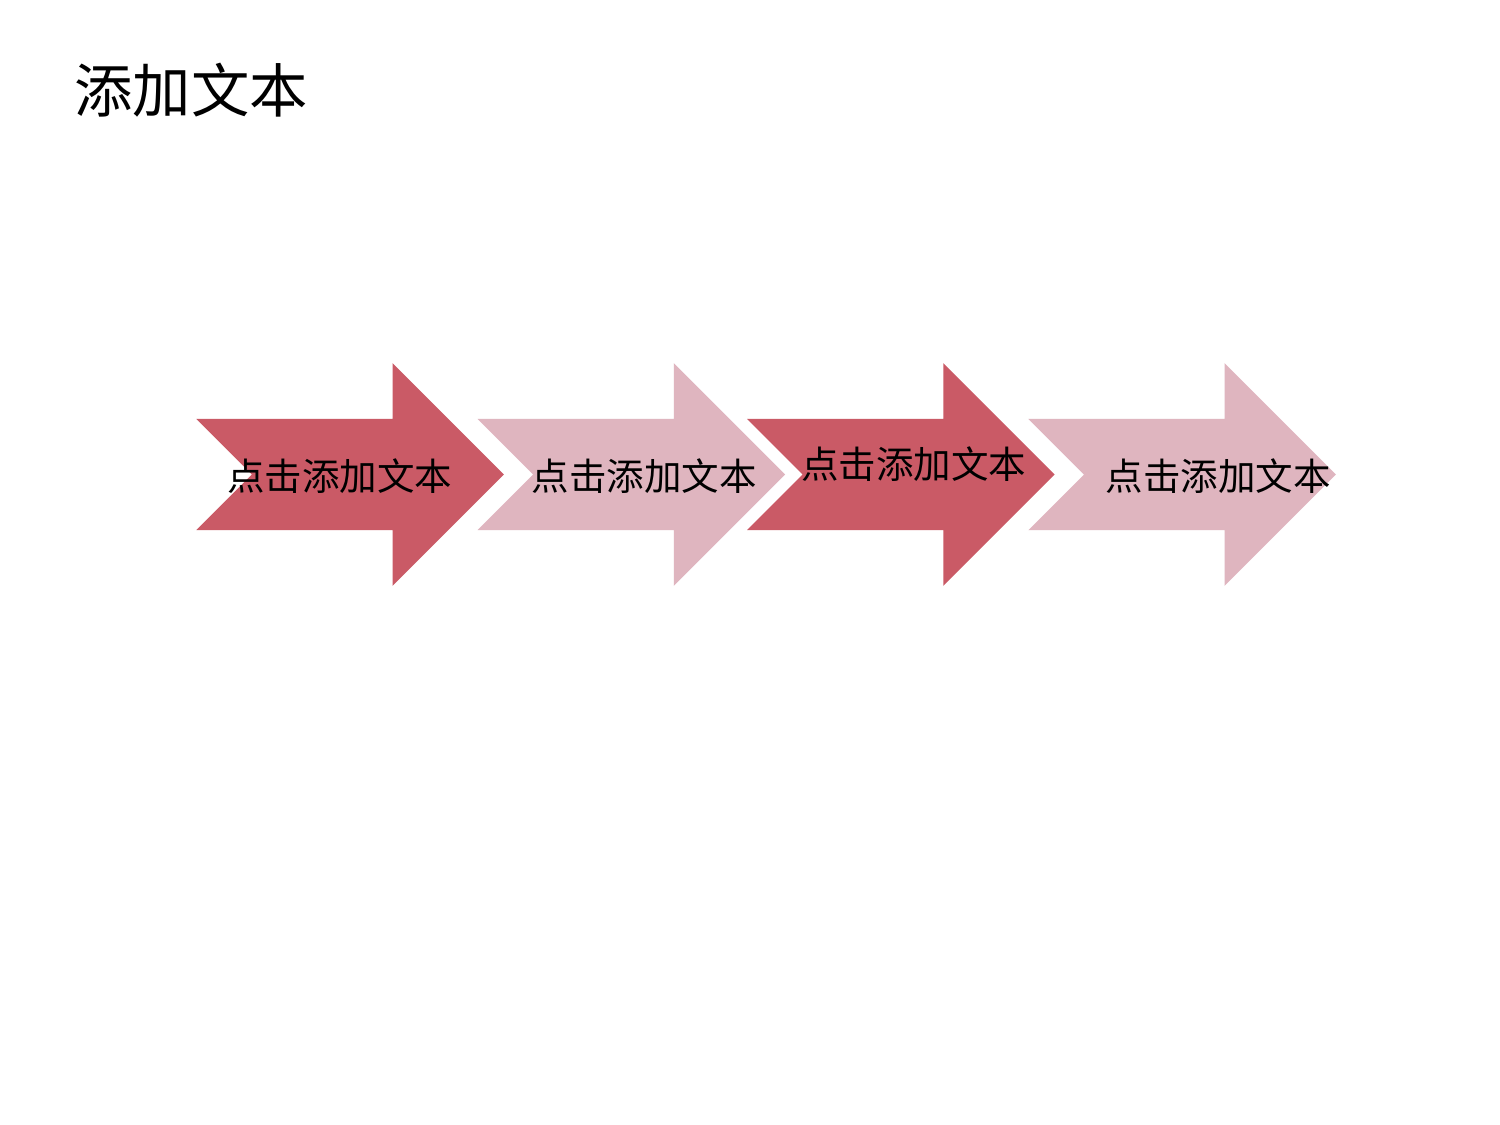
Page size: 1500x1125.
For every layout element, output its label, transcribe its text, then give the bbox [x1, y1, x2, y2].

text_box [772, 458, 786, 491]
text_box 添加文本 [60, 46, 323, 132]
text_box 点击添加文本 [1091, 445, 1346, 505]
text_box [475, 488, 758, 588]
text_box [194, 361, 506, 588]
text_box 点击添加文本 [516, 445, 772, 505]
text_box 点击添加文本 [212, 445, 467, 505]
text_box [1042, 458, 1057, 491]
text_box [1026, 361, 1310, 588]
text_box [475, 361, 759, 461]
text_box [745, 361, 1017, 461]
text_box 点击添加文本 [786, 433, 1042, 494]
text_box [745, 488, 1039, 588]
